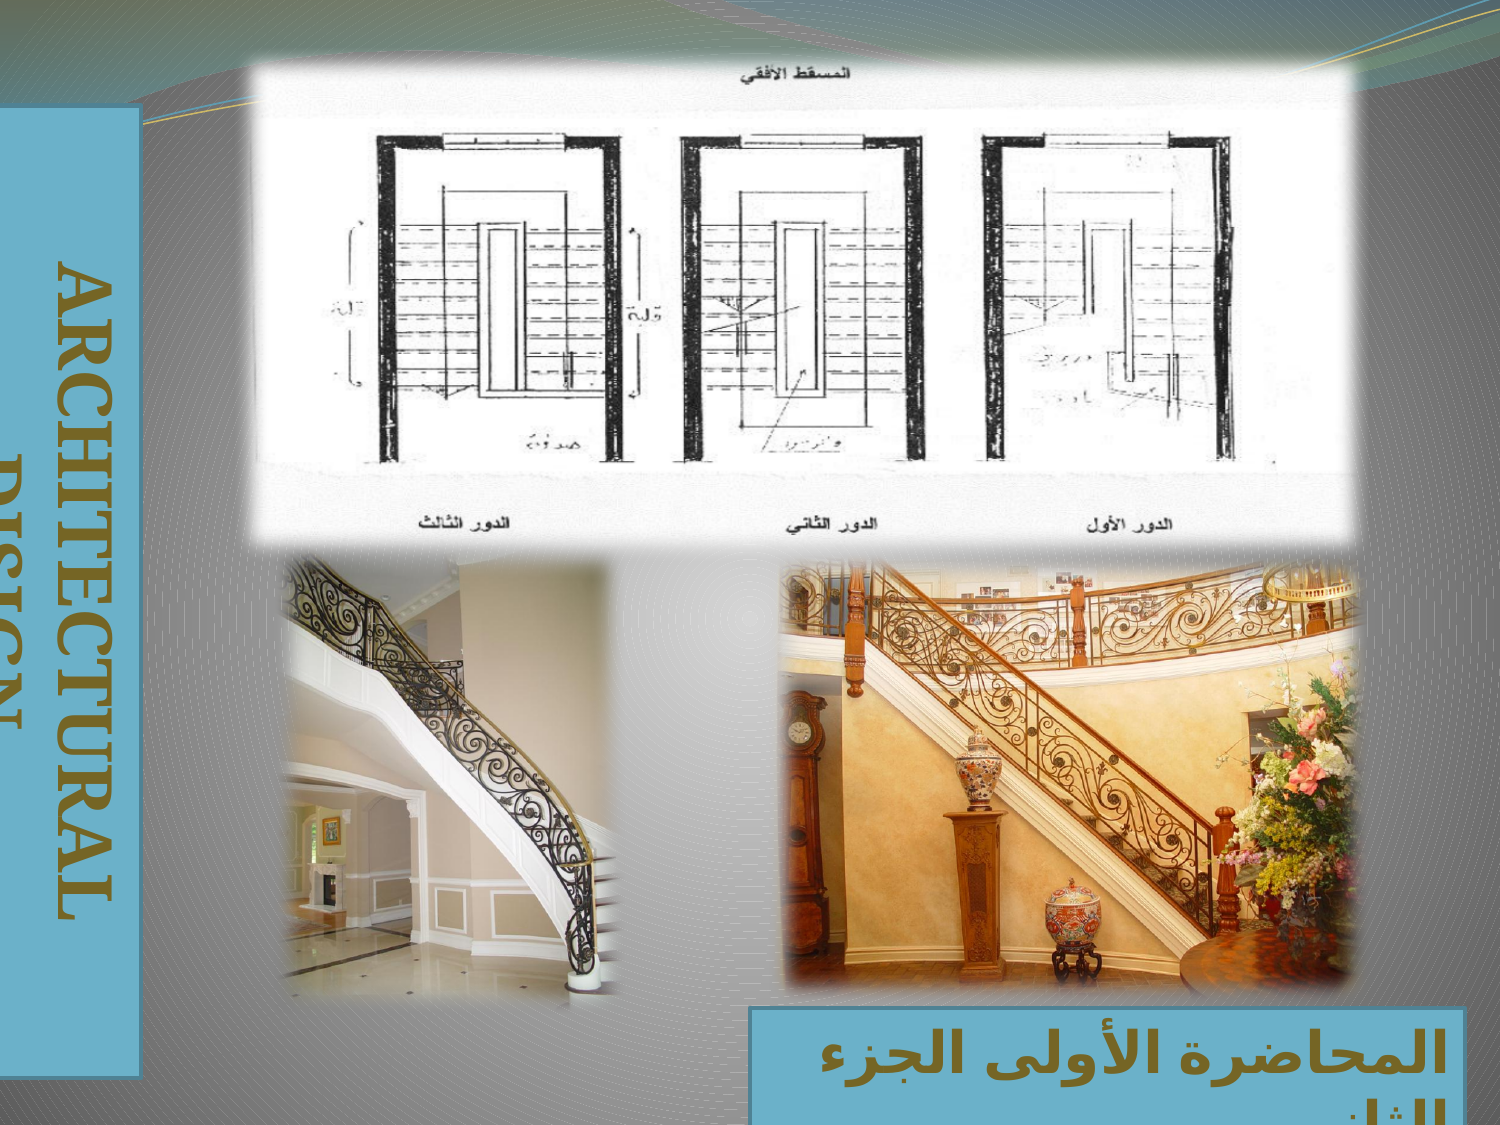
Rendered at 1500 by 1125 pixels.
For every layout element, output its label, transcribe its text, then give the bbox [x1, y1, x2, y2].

text_box Architectural Disign [0, 103, 143, 1080]
text_box المحاضرة الأولى الجزء الثاني [748, 1006, 1467, 1125]
picture [257, 72, 539, 536]
picture [273, 0, 1370, 1016]
picture [1065, 71, 1347, 536]
